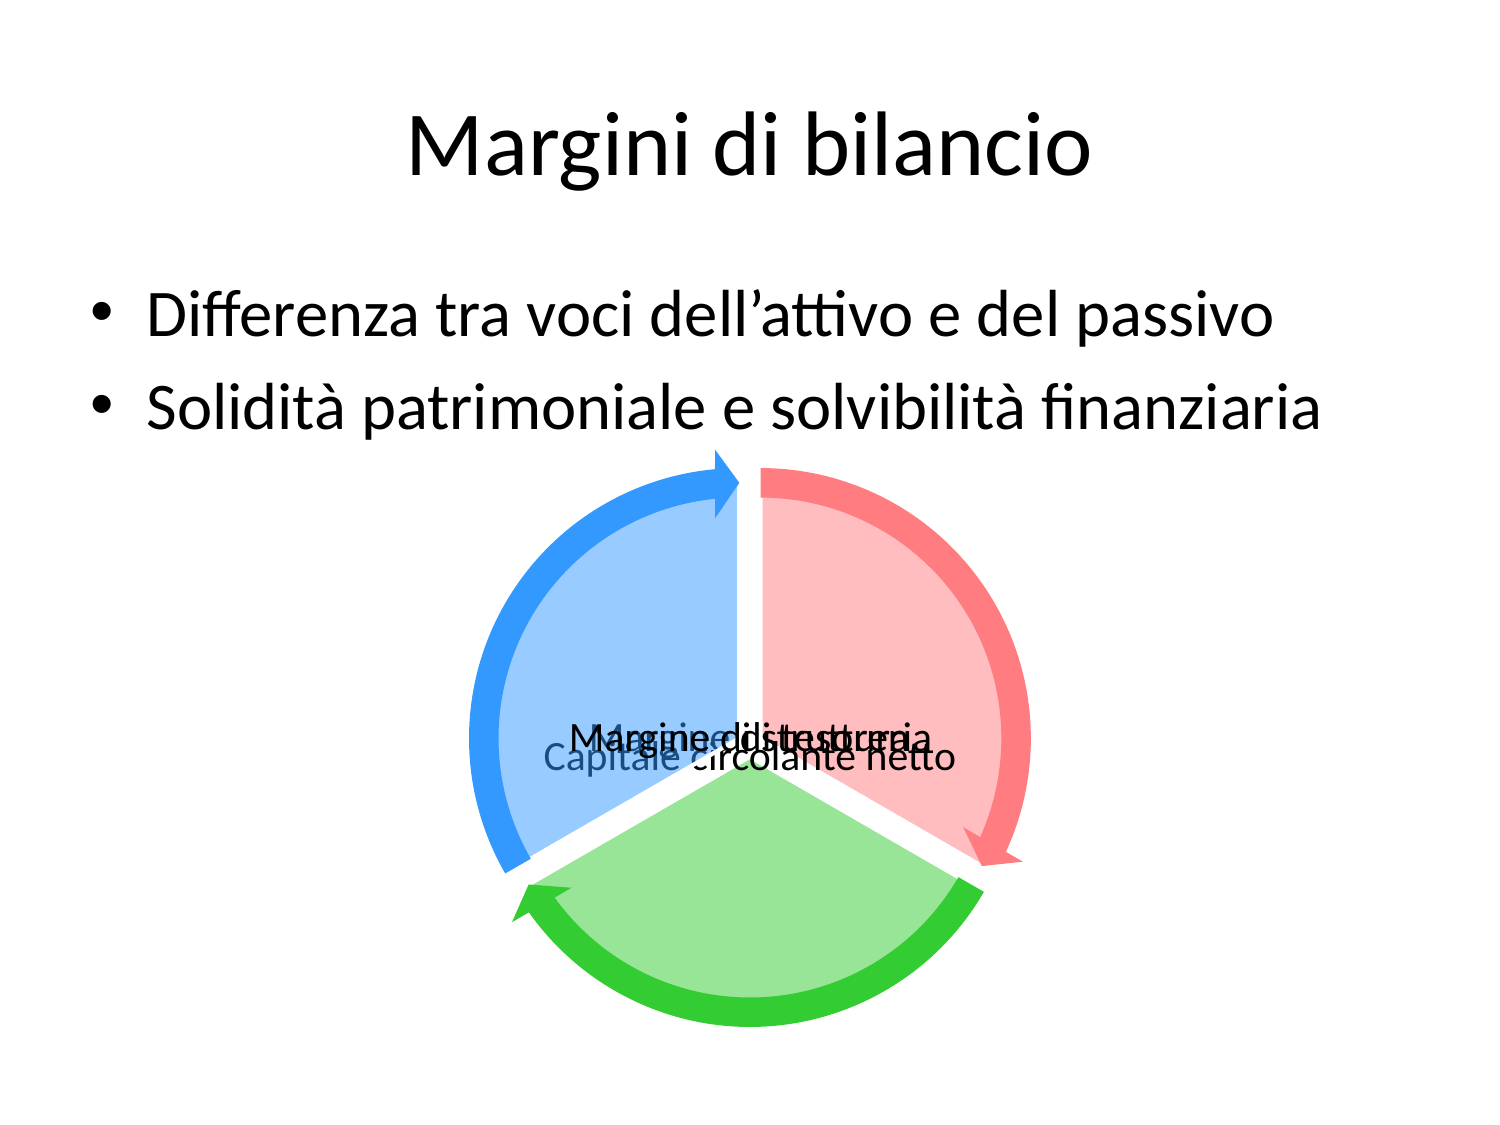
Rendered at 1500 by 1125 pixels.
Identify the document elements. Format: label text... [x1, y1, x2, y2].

list Differenza tra voci dell’attivo e del passivo Solidità patrimoniale e solvibilità finanziaria [75, 262, 1425, 1005]
title Margini di bilancio [75, 45, 1425, 233]
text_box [249, 440, 1251, 1055]
